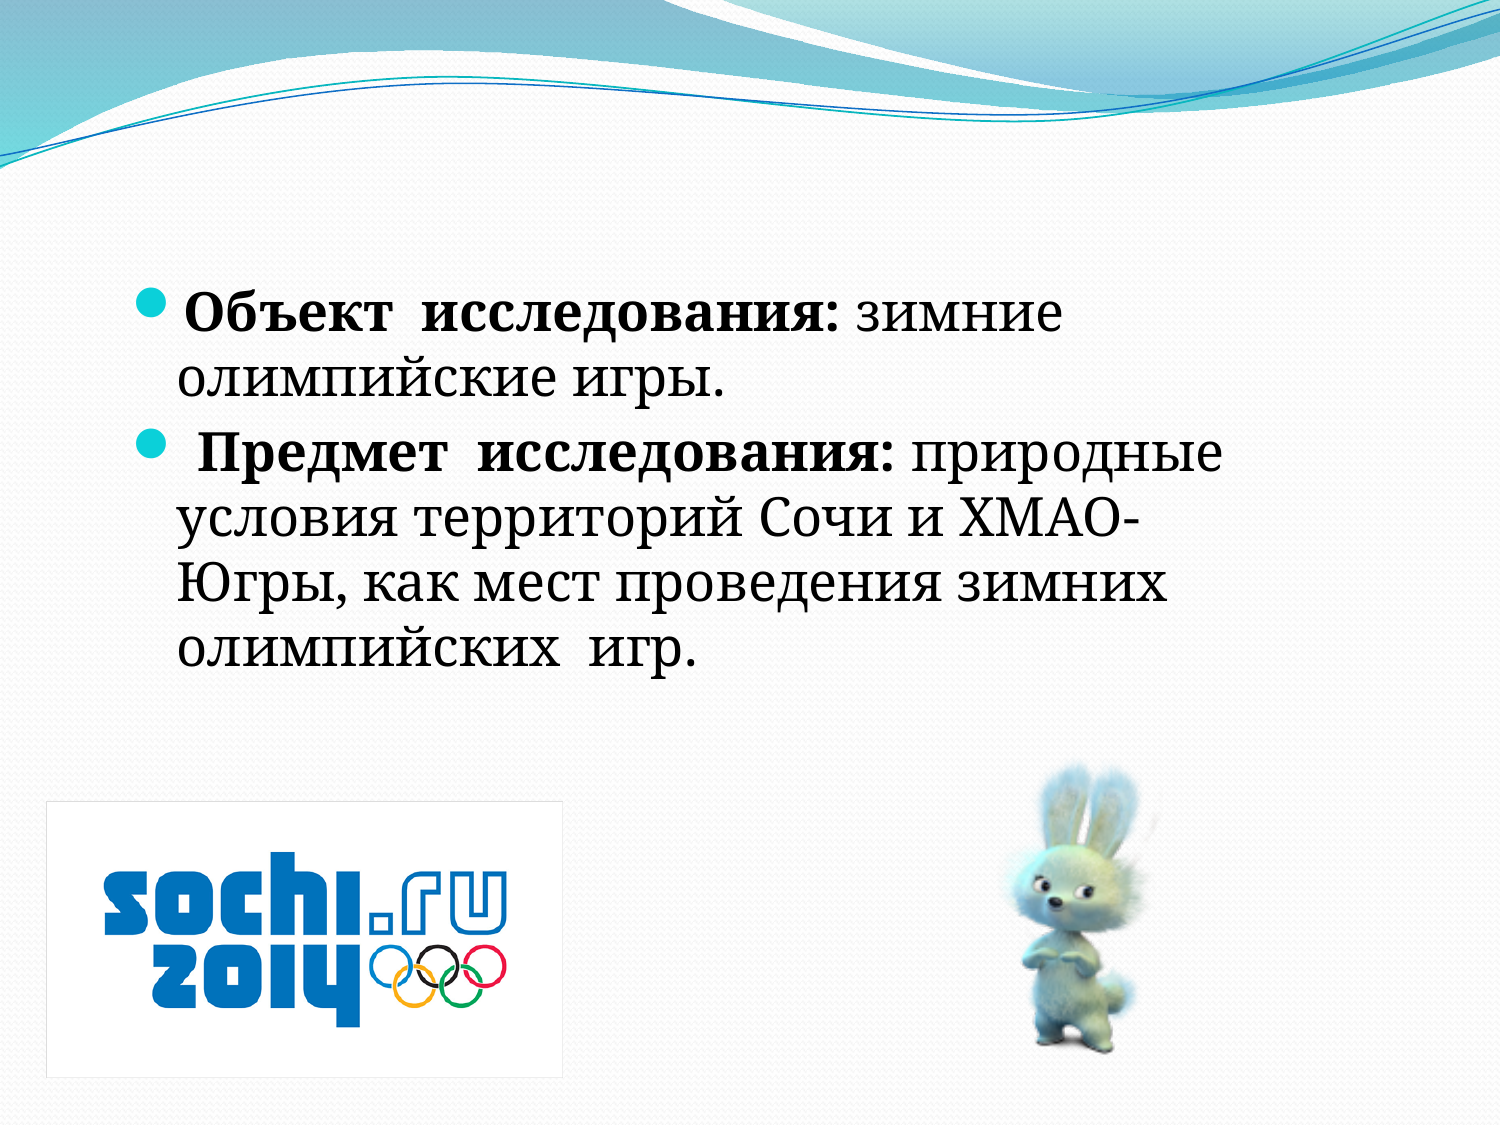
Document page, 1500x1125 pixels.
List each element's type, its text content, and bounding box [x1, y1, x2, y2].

picture [46, 801, 563, 1078]
table_cell [988, 750, 995, 762]
list Объект исследования: зимние олимпийские игры. Предмет исследования: природные условия территорий Сочи и ХМАО- Югры, как мест проведения зимних олимпийских игр. [117, 269, 1343, 762]
picture [995, 749, 1163, 1059]
